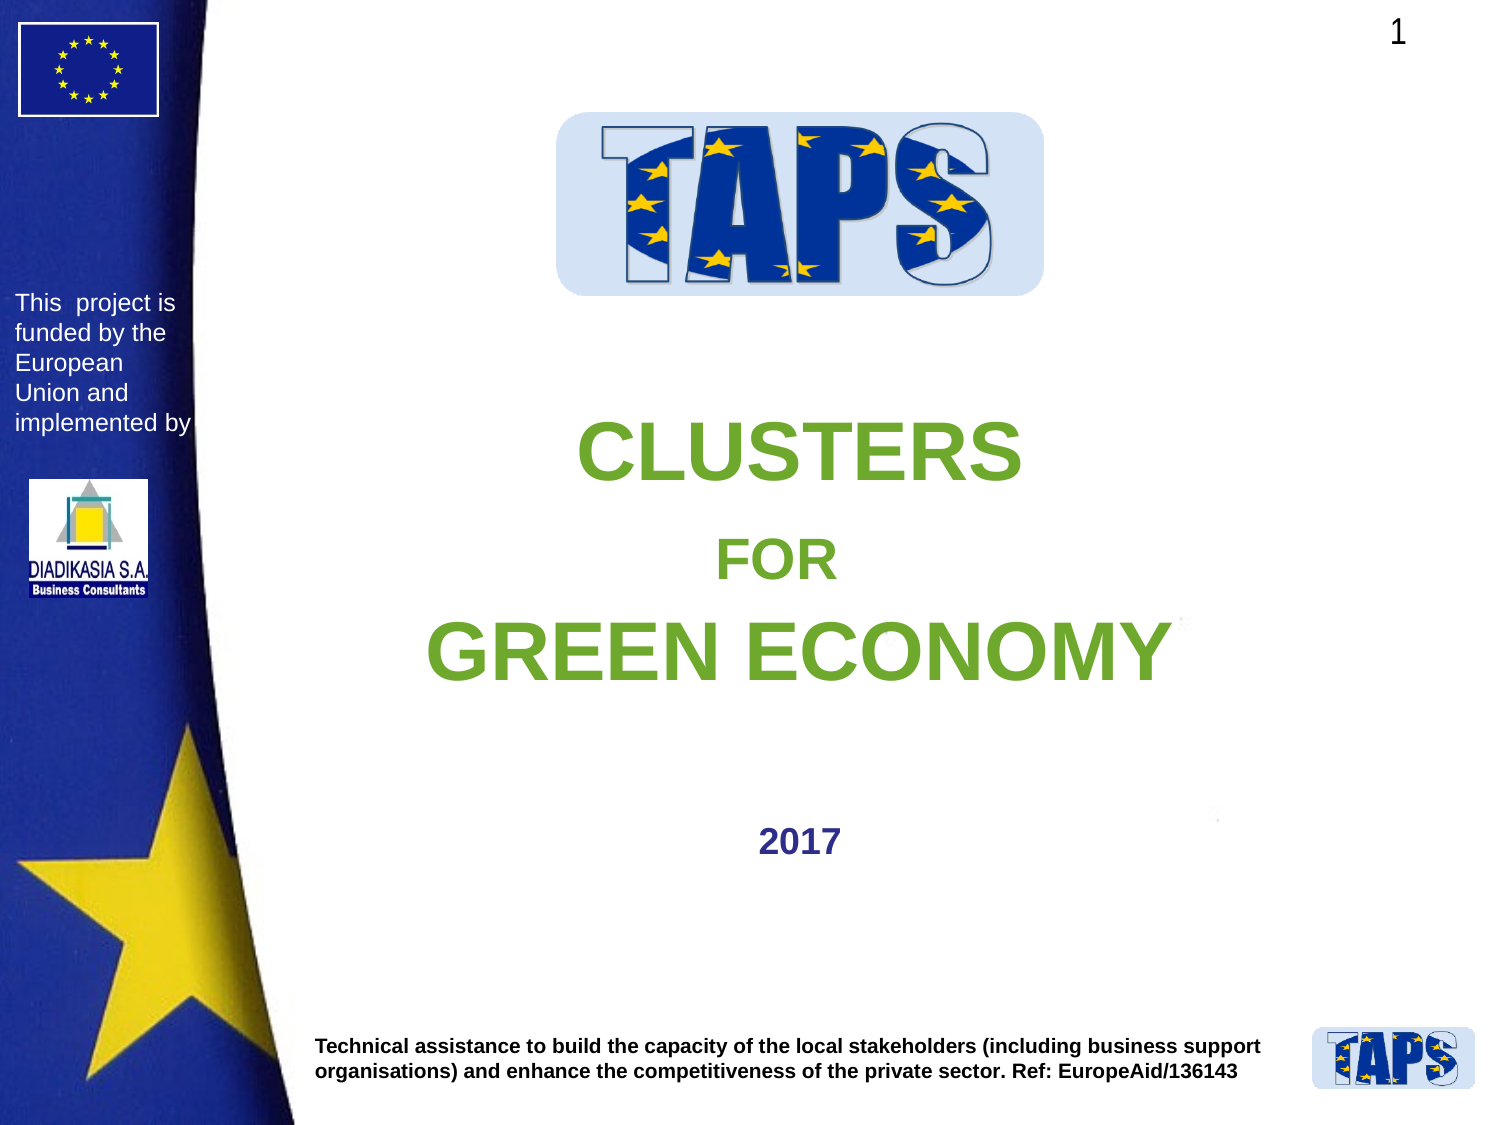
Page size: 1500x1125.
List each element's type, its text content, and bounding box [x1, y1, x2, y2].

text_box CLUSTERS FOR GREEN ECONOMY 2017 [337, 349, 1263, 909]
picture [0, 0, 1500, 1125]
